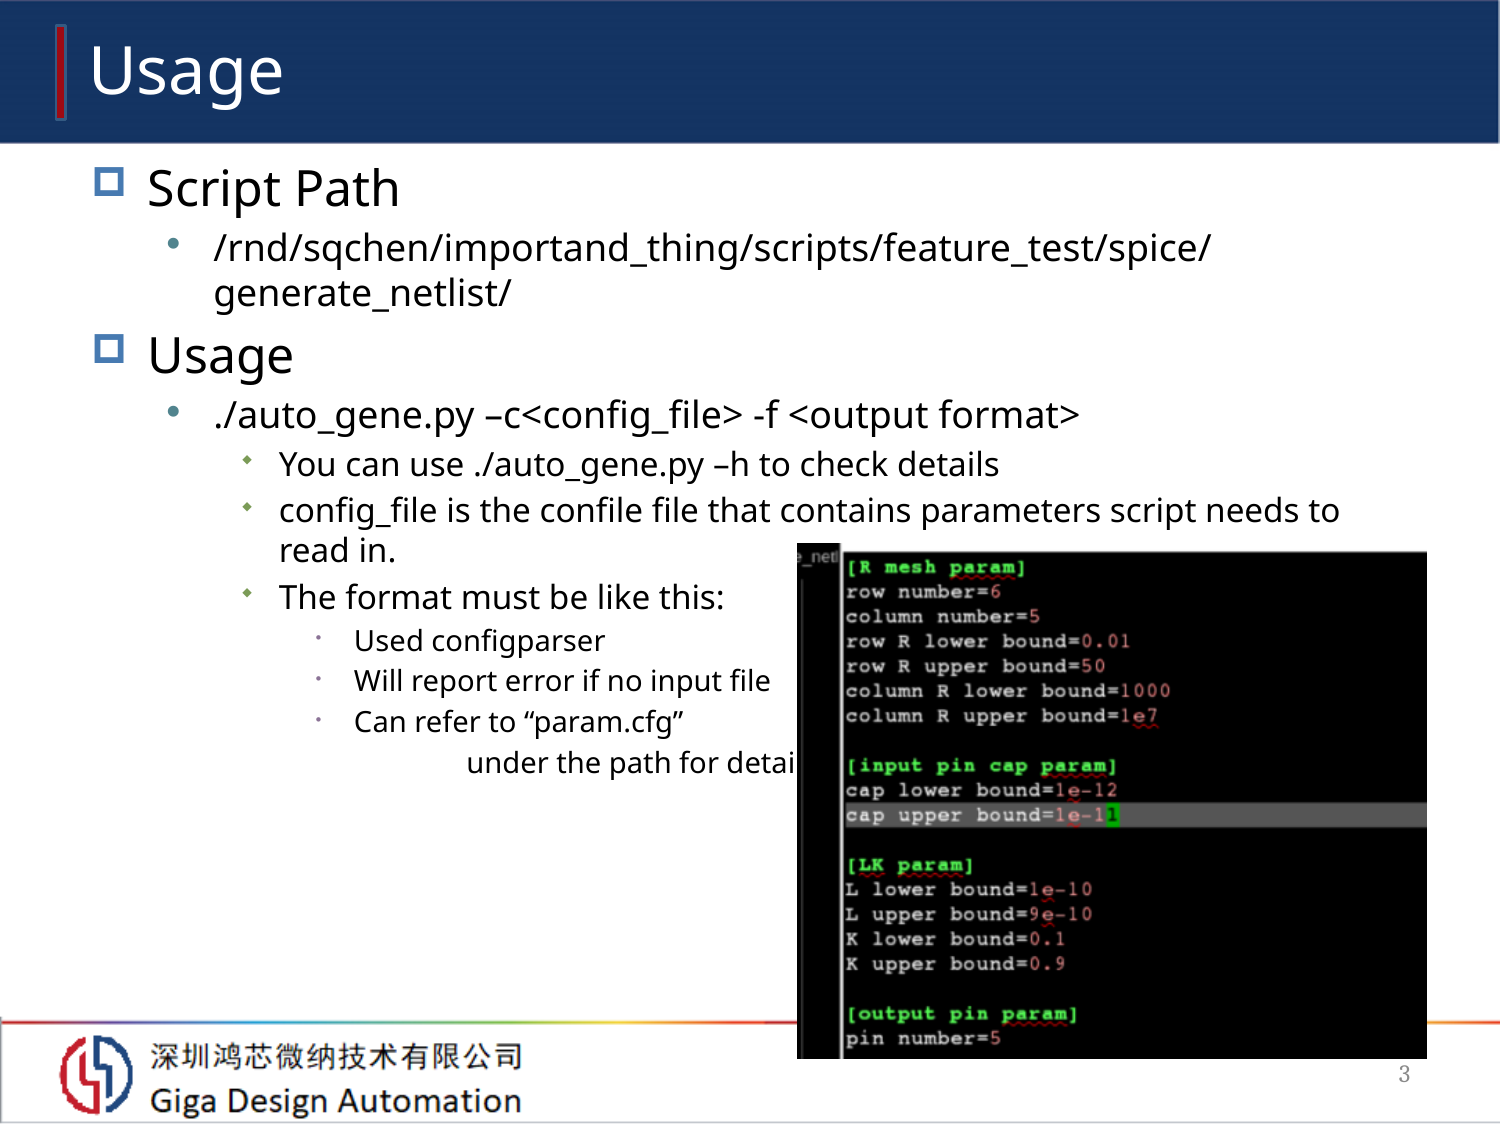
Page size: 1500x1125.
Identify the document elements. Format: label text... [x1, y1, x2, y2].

list Script Path /rnd/sqchen/importand_thing/scripts/feature_test/spice/generate_netlist/ Usage ./auto_gene.py –c<config_file> -f <output format> You can use ./auto_gene.py –h to check details config_file is the confile file that contains parameters script needs to read in. The format must be like this: Used configparser Will report error if no input file Can refer to “param.cfg” under the path for details [76, 149, 1424, 1012]
title Usage [73, 20, 1424, 138]
picture [0, 0, 1500, 1125]
slide_number 3 [1074, 1070, 1425, 1103]
